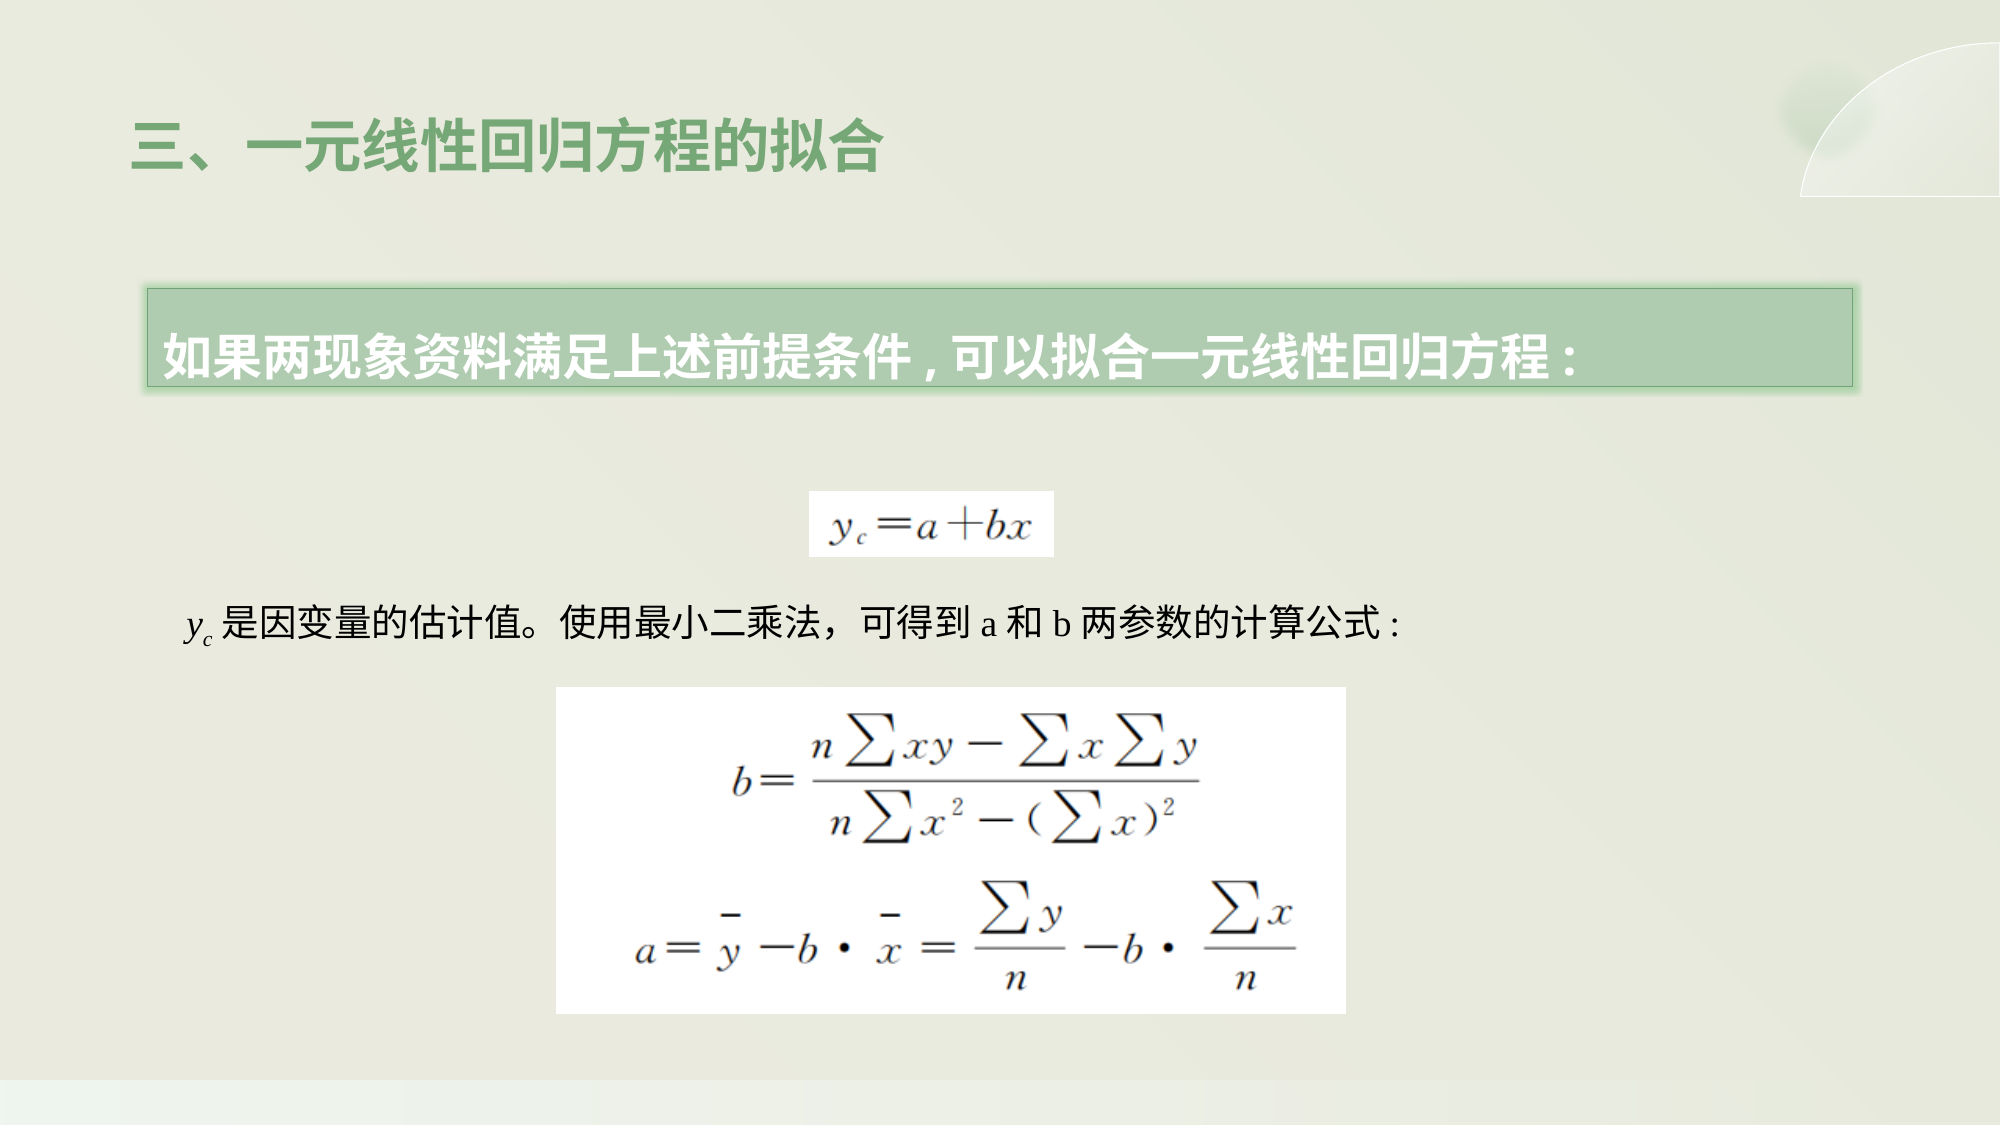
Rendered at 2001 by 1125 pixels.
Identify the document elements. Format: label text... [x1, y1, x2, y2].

text_box 如果两现象资料满足上述前提条件,可以拟合一元线性回归方程: [147, 288, 1853, 387]
picture [809, 491, 1054, 557]
text_box yc是因变量的估计值。使用最小二乘法，可得到a和b两参数的计算公式: [171, 591, 1692, 658]
text_box 三、一元线性回归方程的拟合 [114, 73, 1079, 224]
picture [556, 687, 1346, 1014]
